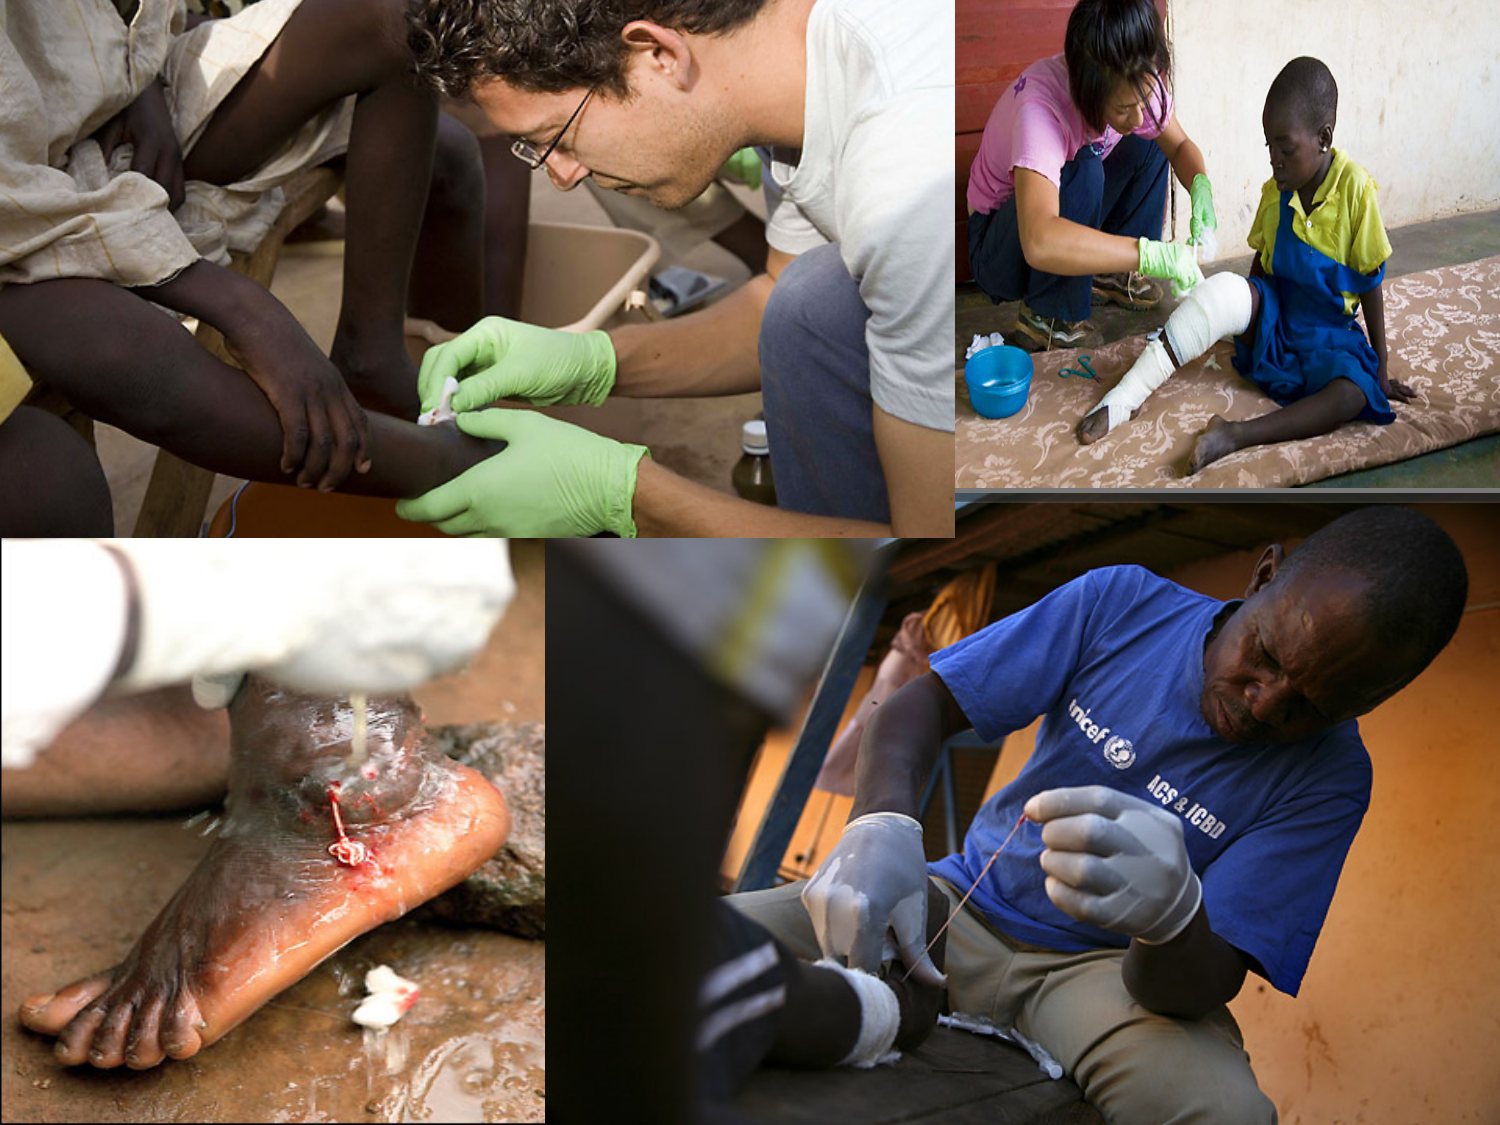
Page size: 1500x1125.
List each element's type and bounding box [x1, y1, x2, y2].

picture [0, 0, 1500, 1125]
list [955, 0, 1500, 488]
